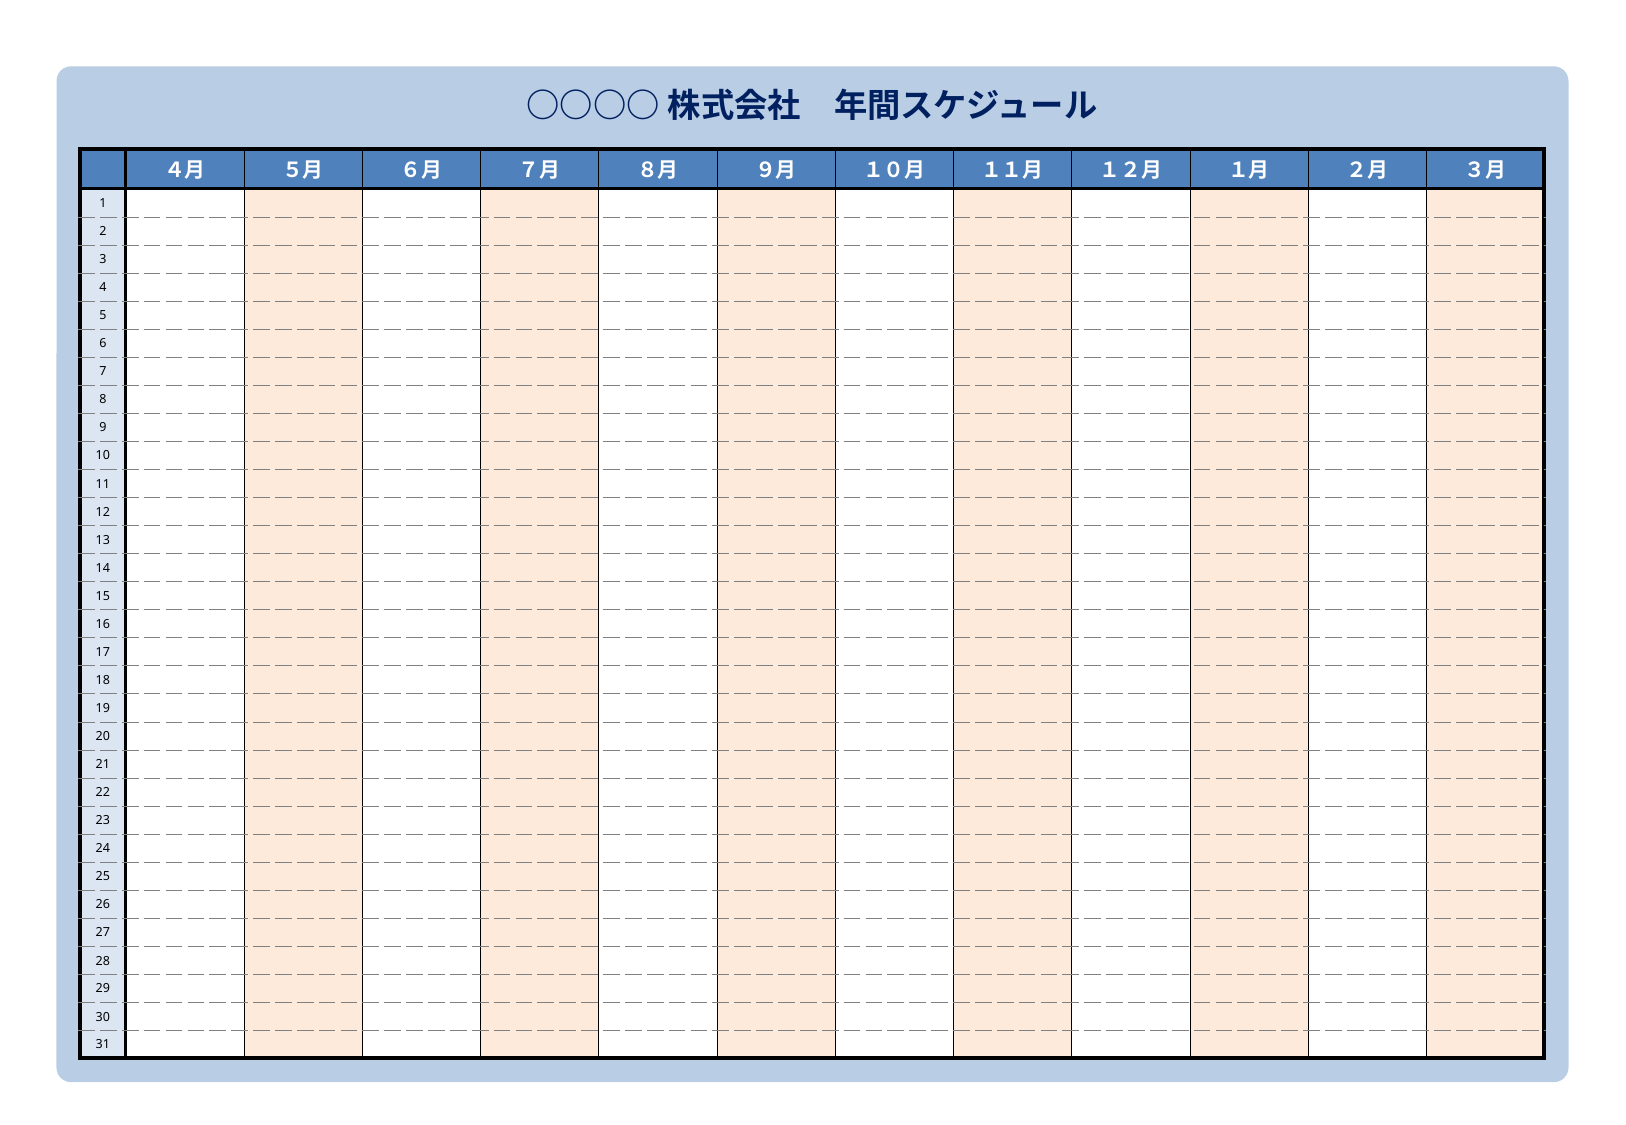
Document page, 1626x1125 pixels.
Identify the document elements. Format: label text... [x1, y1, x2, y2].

table_cell [481, 497, 598, 525]
table_cell [1427, 666, 1542, 694]
table_cell [1309, 722, 1426, 750]
table_cell [718, 329, 835, 357]
table_cell 12 [82, 497, 124, 525]
table_cell [718, 301, 835, 329]
table_cell [954, 974, 1071, 1002]
table_cell [245, 1002, 362, 1030]
table_cell [954, 273, 1071, 301]
table_cell 8 [82, 385, 124, 413]
table_cell [1072, 1030, 1190, 1056]
table_cell [836, 722, 953, 750]
table_cell [718, 413, 835, 441]
table_cell [1072, 610, 1190, 638]
table_cell [1072, 946, 1190, 974]
table_cell 23 [82, 806, 124, 834]
table_cell [1072, 497, 1190, 525]
table_cell [363, 750, 480, 778]
table_cell [363, 610, 480, 638]
table_cell [954, 357, 1071, 385]
table_cell [245, 329, 362, 357]
table_cell [718, 638, 835, 666]
table_cell [718, 525, 835, 553]
table_cell [1309, 553, 1426, 581]
table_cell [363, 974, 480, 1002]
table_cell [245, 581, 362, 610]
table_cell [363, 890, 480, 918]
table_cell [1191, 413, 1308, 441]
table_cell [954, 834, 1071, 862]
table_cell [1191, 1002, 1308, 1030]
table_cell [363, 385, 480, 413]
table_cell 2 [82, 217, 124, 245]
table_cell 26 [82, 890, 124, 918]
table_cell [1427, 190, 1542, 217]
table_cell [1191, 385, 1308, 413]
table_cell [1427, 357, 1542, 385]
table_cell [954, 638, 1071, 666]
table_cell [718, 666, 835, 694]
table_cell [599, 1002, 717, 1030]
table_cell [718, 694, 835, 722]
table_cell [1427, 1030, 1542, 1056]
table_cell [599, 385, 717, 413]
table_cell [127, 301, 244, 329]
table_cell [599, 862, 717, 890]
table_cell 29 [82, 974, 124, 1002]
table_cell [836, 778, 953, 806]
table_cell [363, 273, 480, 301]
table_cell [127, 610, 244, 638]
table_cell [954, 890, 1071, 918]
table_cell [1309, 834, 1426, 862]
table_cell [1427, 610, 1542, 638]
table_cell [1072, 722, 1190, 750]
table_cell [363, 497, 480, 525]
table_cell [481, 974, 598, 1002]
table_cell [1072, 581, 1190, 610]
table_cell [1072, 357, 1190, 385]
table_header １１月 [954, 151, 1071, 187]
table_cell [1072, 918, 1190, 946]
table_cell [1427, 918, 1542, 946]
table_cell [1072, 638, 1190, 666]
table_cell [127, 806, 244, 834]
table_cell [1072, 890, 1190, 918]
table_cell [1309, 1030, 1426, 1056]
table_cell [836, 638, 953, 666]
table_cell 28 [82, 946, 124, 974]
table_cell [481, 778, 598, 806]
table_cell [1309, 918, 1426, 946]
table_cell [245, 834, 362, 862]
table_cell 19 [82, 694, 124, 722]
table_cell [1072, 862, 1190, 890]
table_cell [1309, 245, 1426, 273]
table_cell [599, 946, 717, 974]
table_cell [1309, 413, 1426, 441]
table_cell [481, 806, 598, 834]
table_cell [1072, 190, 1190, 217]
table_cell [363, 553, 480, 581]
table_cell [245, 525, 362, 553]
table_cell 6 [82, 329, 124, 357]
table_cell [836, 834, 953, 862]
table_cell [599, 553, 717, 581]
table_cell [363, 1002, 480, 1030]
table_cell [1309, 497, 1426, 525]
table_cell [718, 946, 835, 974]
table_cell [1191, 497, 1308, 525]
table_cell [718, 1002, 835, 1030]
table_cell [363, 638, 480, 666]
table_cell [836, 862, 953, 890]
table_cell [1072, 217, 1190, 245]
table_cell [245, 1030, 362, 1056]
table_header [82, 151, 124, 187]
table_cell [1191, 329, 1308, 357]
table_cell [1072, 329, 1190, 357]
table_cell [1309, 974, 1426, 1002]
table_cell [1072, 413, 1190, 441]
table_cell [1309, 1002, 1426, 1030]
table_cell [127, 553, 244, 581]
table_cell [1427, 329, 1542, 357]
table_cell [245, 469, 362, 497]
table_cell [599, 441, 717, 469]
table_cell [1191, 190, 1308, 217]
table_cell [1309, 273, 1426, 301]
table_cell [836, 553, 953, 581]
table_cell [245, 245, 362, 273]
table_cell [1191, 245, 1308, 273]
table_cell 15 [82, 581, 124, 610]
table_cell [1072, 694, 1190, 722]
table_cell [1072, 273, 1190, 301]
table_cell [481, 834, 598, 862]
table_cell [599, 357, 717, 385]
table_cell [836, 357, 953, 385]
table_cell 18 [82, 666, 124, 694]
table_cell [481, 581, 598, 610]
table_cell [718, 385, 835, 413]
table_cell [954, 553, 1071, 581]
table_cell [718, 217, 835, 245]
table_cell [718, 469, 835, 497]
table_cell [718, 273, 835, 301]
table_cell [363, 301, 480, 329]
table_cell [836, 217, 953, 245]
table_cell [1427, 722, 1542, 750]
table_cell 3 [82, 245, 124, 273]
table_cell [1191, 273, 1308, 301]
table_cell [836, 413, 953, 441]
table_cell [836, 385, 953, 413]
table_cell [836, 525, 953, 553]
table_cell [1309, 694, 1426, 722]
table_cell [1427, 385, 1542, 413]
table_cell [599, 581, 717, 610]
table_cell [836, 946, 953, 974]
table_cell [363, 217, 480, 245]
table_cell [1072, 806, 1190, 834]
table_cell [1191, 778, 1308, 806]
table_cell [718, 918, 835, 946]
table_cell [481, 638, 598, 666]
table_cell [363, 946, 480, 974]
table_cell [127, 862, 244, 890]
table_cell [599, 190, 717, 217]
table_cell [1191, 806, 1308, 834]
table_cell [481, 1030, 598, 1056]
table_cell [836, 806, 953, 834]
table_cell [1427, 694, 1542, 722]
table_cell [245, 694, 362, 722]
table_cell [836, 1002, 953, 1030]
table_cell [1427, 974, 1542, 1002]
table_cell [836, 245, 953, 273]
table_cell [127, 638, 244, 666]
table_cell [127, 273, 244, 301]
table_cell [954, 441, 1071, 469]
table_cell [1309, 610, 1426, 638]
table_cell [1191, 666, 1308, 694]
table_cell [1191, 357, 1308, 385]
table_cell [954, 525, 1071, 553]
table_cell [1309, 190, 1426, 217]
table_cell [1309, 469, 1426, 497]
table_cell [599, 666, 717, 694]
table_cell [481, 357, 598, 385]
table_cell [245, 946, 362, 974]
table_cell [1427, 581, 1542, 610]
table_cell [1072, 469, 1190, 497]
table_cell [481, 301, 598, 329]
table_cell [1427, 525, 1542, 553]
table_cell [599, 778, 717, 806]
table_cell [1309, 441, 1426, 469]
table_cell [954, 946, 1071, 974]
table_cell [363, 525, 480, 553]
table_cell [954, 190, 1071, 217]
table_header ９月 [718, 151, 835, 187]
table_cell [363, 357, 480, 385]
table_cell [1427, 469, 1542, 497]
table_cell 25 [82, 862, 124, 890]
table_cell [127, 834, 244, 862]
table_cell 5 [82, 301, 124, 329]
table_cell [363, 694, 480, 722]
table_header ４月 [127, 151, 244, 187]
text_box [54, 64, 1571, 1085]
table_cell [954, 694, 1071, 722]
table_cell [245, 862, 362, 890]
table_cell [836, 694, 953, 722]
table_cell [481, 890, 598, 918]
table_cell [836, 273, 953, 301]
table_cell [245, 638, 362, 666]
table_cell [836, 441, 953, 469]
table_cell 27 [82, 918, 124, 946]
table_cell [836, 497, 953, 525]
table_cell [836, 750, 953, 778]
table_cell [599, 694, 717, 722]
table_cell [1072, 385, 1190, 413]
table_cell [481, 469, 598, 497]
table_cell [836, 301, 953, 329]
table_cell 20 [82, 722, 124, 750]
table_cell 24 [82, 834, 124, 862]
table_cell [245, 610, 362, 638]
table_cell [245, 722, 362, 750]
table_header １月 [1191, 151, 1308, 187]
table_cell [954, 581, 1071, 610]
table_cell [954, 918, 1071, 946]
table_cell [836, 329, 953, 357]
table_cell [245, 301, 362, 329]
table_cell [127, 1002, 244, 1030]
table_cell [363, 778, 480, 806]
table_cell [481, 1002, 598, 1030]
table_cell [1427, 806, 1542, 834]
table_header ５月 [245, 151, 362, 187]
table_cell [718, 553, 835, 581]
table_cell [718, 834, 835, 862]
table_cell [836, 610, 953, 638]
table_header ７月 [481, 151, 598, 187]
table_cell [1072, 1002, 1190, 1030]
table_cell [599, 413, 717, 441]
table_cell [363, 666, 480, 694]
table_cell 13 [82, 525, 124, 553]
table_cell [1309, 946, 1426, 974]
table_cell [718, 357, 835, 385]
table_cell [718, 750, 835, 778]
table_cell [1427, 273, 1542, 301]
table_cell [1191, 301, 1308, 329]
table_cell [1309, 890, 1426, 918]
table_cell 30 [82, 1002, 124, 1030]
table_cell [1427, 217, 1542, 245]
table_cell [954, 610, 1071, 638]
table_header ３月 [1427, 151, 1542, 187]
table_cell [245, 918, 362, 946]
table_header ６月 [363, 151, 480, 187]
table_cell [245, 890, 362, 918]
table_cell [836, 974, 953, 1002]
table_cell [1427, 638, 1542, 666]
table_cell [1427, 413, 1542, 441]
table_cell [127, 666, 244, 694]
table_cell 9 [82, 413, 124, 441]
table_cell [245, 413, 362, 441]
table_cell [1427, 245, 1542, 273]
table_cell [599, 329, 717, 357]
table_cell [127, 413, 244, 441]
table_cell [245, 357, 362, 385]
table_cell [1309, 217, 1426, 245]
table_cell [718, 806, 835, 834]
table_cell [127, 974, 244, 1002]
table_cell [481, 722, 598, 750]
table_cell [481, 553, 598, 581]
table_cell [599, 1030, 717, 1056]
table_cell [718, 778, 835, 806]
table_cell [1427, 750, 1542, 778]
table_cell [954, 862, 1071, 890]
table_cell [1309, 385, 1426, 413]
table_cell [1191, 834, 1308, 862]
table_cell [599, 638, 717, 666]
table_cell [127, 497, 244, 525]
table_cell [127, 217, 244, 245]
table_cell [836, 190, 953, 217]
table_cell [1072, 666, 1190, 694]
table_cell [481, 190, 598, 217]
table_cell [718, 722, 835, 750]
table_cell [245, 750, 362, 778]
table_cell 7 [82, 357, 124, 385]
table_cell [245, 778, 362, 806]
table_cell [481, 694, 598, 722]
table_cell [599, 806, 717, 834]
table_cell 31 [82, 1030, 124, 1056]
table_cell [954, 469, 1071, 497]
table_cell [1072, 834, 1190, 862]
table_cell [1072, 974, 1190, 1002]
table_cell [1309, 778, 1426, 806]
table_cell [1191, 217, 1308, 245]
table_cell 4 [82, 273, 124, 301]
table_cell [954, 1002, 1071, 1030]
table_cell [1191, 553, 1308, 581]
table_cell [1427, 834, 1542, 862]
table_cell [1427, 862, 1542, 890]
table_cell [1309, 806, 1426, 834]
table_cell [481, 441, 598, 469]
table_cell [363, 806, 480, 834]
table_cell [127, 245, 244, 273]
table_cell 21 [82, 750, 124, 778]
table_cell [1191, 918, 1308, 946]
table_cell [481, 329, 598, 357]
table_cell [718, 1030, 835, 1056]
table_cell [1309, 357, 1426, 385]
table_cell [1427, 441, 1542, 469]
table_cell [1072, 245, 1190, 273]
table_cell [1191, 469, 1308, 497]
table_cell [1309, 329, 1426, 357]
table_cell [1072, 301, 1190, 329]
table_cell [1072, 778, 1190, 806]
table_cell 17 [82, 638, 124, 666]
table_cell [954, 806, 1071, 834]
table_cell [599, 974, 717, 1002]
table_header １０月 [836, 151, 953, 187]
table_cell [363, 413, 480, 441]
table_cell [954, 778, 1071, 806]
table_cell [363, 581, 480, 610]
table_cell [1309, 750, 1426, 778]
table_cell [127, 385, 244, 413]
table_cell [836, 890, 953, 918]
table_cell [363, 329, 480, 357]
table_cell [481, 862, 598, 890]
table_cell [363, 245, 480, 273]
table_cell [718, 581, 835, 610]
table_header ８月 [599, 151, 717, 187]
table_cell 14 [82, 553, 124, 581]
table_cell [363, 1030, 480, 1056]
table_cell [599, 245, 717, 273]
table_cell [245, 190, 362, 217]
table_cell [1309, 666, 1426, 694]
table_cell [599, 469, 717, 497]
table_cell [599, 217, 717, 245]
table_cell [245, 974, 362, 1002]
table_cell [718, 890, 835, 918]
table_cell [245, 441, 362, 469]
table_cell [599, 301, 717, 329]
table_cell [245, 666, 362, 694]
table_cell [599, 273, 717, 301]
table_cell [1427, 1002, 1542, 1030]
table_cell [718, 862, 835, 890]
table_cell [599, 750, 717, 778]
table_cell [718, 190, 835, 217]
table_cell [363, 190, 480, 217]
table_cell [836, 666, 953, 694]
table_cell [481, 385, 598, 413]
table_cell [954, 217, 1071, 245]
table_cell [599, 834, 717, 862]
table_cell [363, 441, 480, 469]
table_cell [718, 610, 835, 638]
table_cell [599, 890, 717, 918]
table_cell [1072, 441, 1190, 469]
table_cell [1309, 862, 1426, 890]
table_cell [954, 497, 1071, 525]
table_cell 11 [82, 469, 124, 497]
table_cell [245, 497, 362, 525]
table_cell [245, 806, 362, 834]
table_cell [1427, 778, 1542, 806]
table_cell [954, 750, 1071, 778]
table_cell [1427, 301, 1542, 329]
table_header ２月 [1309, 151, 1426, 187]
table_cell [363, 918, 480, 946]
table_cell [1191, 890, 1308, 918]
table_cell [127, 890, 244, 918]
table_cell [1191, 1030, 1308, 1056]
table_cell [599, 525, 717, 553]
table_cell [954, 666, 1071, 694]
table_cell [481, 946, 598, 974]
table_cell [127, 441, 244, 469]
table_cell [1191, 441, 1308, 469]
table_cell [363, 722, 480, 750]
table_cell [481, 666, 598, 694]
table_cell [1191, 862, 1308, 890]
table_cell [1309, 525, 1426, 553]
table_cell 10 [82, 441, 124, 469]
table_cell [1427, 946, 1542, 974]
table_cell [127, 946, 244, 974]
table_cell [1427, 553, 1542, 581]
table_cell [127, 357, 244, 385]
table_cell [481, 750, 598, 778]
table_cell [954, 301, 1071, 329]
table_cell [127, 778, 244, 806]
table_cell [836, 1030, 953, 1056]
table_cell [954, 385, 1071, 413]
table_cell [481, 610, 598, 638]
table_cell [1309, 301, 1426, 329]
table_cell [127, 694, 244, 722]
table_cell [363, 469, 480, 497]
table_cell [481, 217, 598, 245]
table_cell [1072, 553, 1190, 581]
table_cell [1191, 722, 1308, 750]
table_cell [245, 385, 362, 413]
table_cell [599, 918, 717, 946]
table_cell [1191, 610, 1308, 638]
table_cell [481, 413, 598, 441]
table_cell [836, 918, 953, 946]
table_cell [718, 974, 835, 1002]
table_cell [836, 581, 953, 610]
table_cell [599, 722, 717, 750]
table_cell [127, 918, 244, 946]
table_cell [245, 217, 362, 245]
table_cell [127, 525, 244, 553]
table_cell [127, 190, 244, 217]
table_cell [1072, 525, 1190, 553]
table_cell [1191, 750, 1308, 778]
table_cell 16 [82, 610, 124, 638]
table_cell [1427, 890, 1542, 918]
table_cell [127, 750, 244, 778]
table_cell [1191, 638, 1308, 666]
table_cell [363, 834, 480, 862]
table_cell 1 [82, 190, 124, 217]
table_cell [127, 581, 244, 610]
table_cell [481, 525, 598, 553]
table_cell [363, 862, 480, 890]
table_cell [836, 469, 953, 497]
table_cell [1191, 946, 1308, 974]
table_cell [1191, 525, 1308, 553]
table_cell [245, 553, 362, 581]
table_cell [1309, 581, 1426, 610]
table_cell [1191, 581, 1308, 610]
table_cell [245, 273, 362, 301]
table_cell [127, 722, 244, 750]
table_cell [718, 245, 835, 273]
table_header １２月 [1072, 151, 1190, 187]
table_cell [1072, 750, 1190, 778]
table_cell [954, 413, 1071, 441]
table_cell [127, 329, 244, 357]
table_cell [599, 610, 717, 638]
table_cell [481, 245, 598, 273]
table_cell [954, 245, 1071, 273]
table_cell [718, 441, 835, 469]
table_cell 22 [82, 778, 124, 806]
table_cell [481, 918, 598, 946]
table_cell [1309, 638, 1426, 666]
table_cell [954, 329, 1071, 357]
table_cell [954, 1030, 1071, 1056]
table_cell [1191, 974, 1308, 1002]
table_cell [127, 1030, 244, 1056]
table_cell [1427, 497, 1542, 525]
table_cell [718, 497, 835, 525]
table_cell [127, 469, 244, 497]
table_cell [599, 497, 717, 525]
table_cell [1191, 694, 1308, 722]
text_box ○○○○株式会社 年間スケジュール [512, 76, 1113, 132]
table_cell [954, 722, 1071, 750]
table_cell [481, 273, 598, 301]
